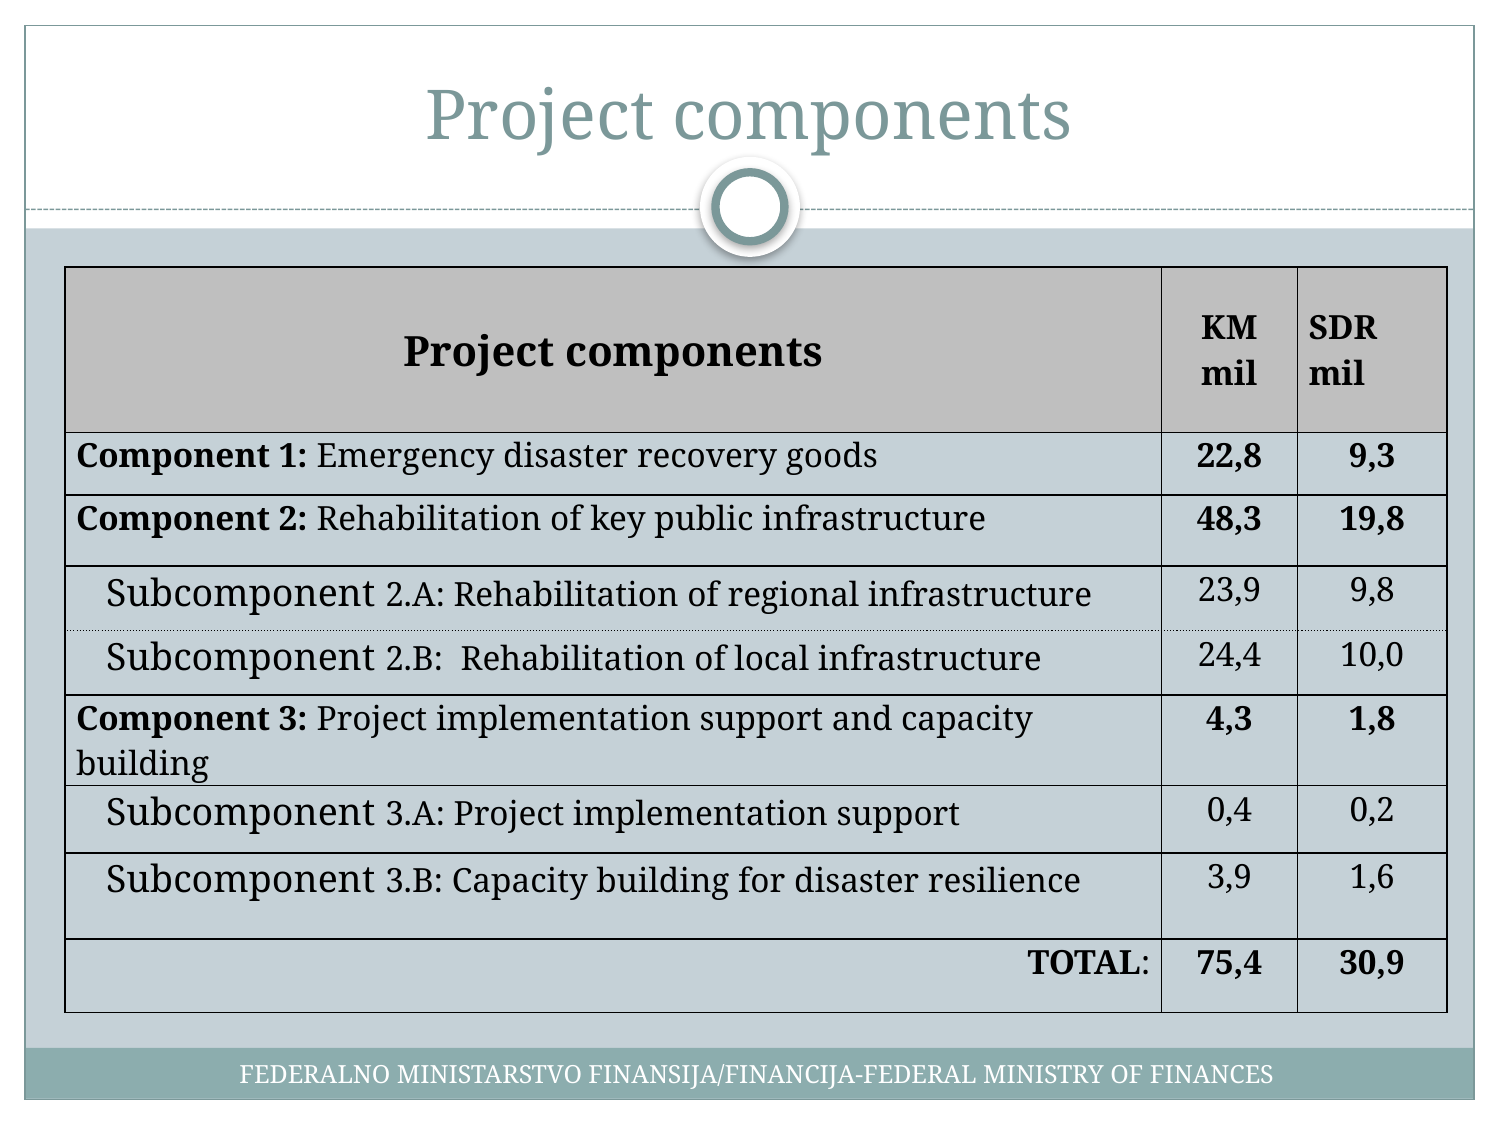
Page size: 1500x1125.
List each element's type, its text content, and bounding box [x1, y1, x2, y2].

footer FEDERALNO MINISTARSTVO FINANSIJA/FINANCIJA-FEDERAL MINISTRY OF FINANCES [50, 1051, 1465, 1112]
table_cell Subcomponent 3.B: Capacity building for disaster resilience [66, 854, 1161, 938]
table_cell Subcomponent 3.A: Project implementation support [66, 786, 1161, 852]
table_cell 9,3 [1298, 433, 1446, 494]
table_cell Subcomponent 2.B: Rehabilitation of local infrastructure [66, 631, 1161, 694]
table_cell 19,8 [1298, 496, 1446, 565]
table_cell 1,8 [1298, 696, 1446, 785]
table_cell 22,8 [1162, 433, 1297, 494]
table_cell TOTAL: [66, 940, 1161, 1012]
table_cell 1,6 [1298, 854, 1446, 938]
table_cell 10,0 [1298, 631, 1446, 694]
table_cell 75,4 [1162, 940, 1297, 1012]
title Project components [49, 37, 1450, 161]
table_header KM mil [1162, 268, 1297, 432]
table_cell 3,9 [1162, 854, 1297, 938]
table_cell Component 1: Emergency disaster recovery goods [66, 433, 1161, 494]
table_cell 24,4 [1162, 631, 1297, 694]
table_cell 9,8 [1298, 567, 1446, 631]
table_cell Component 3: Project implementation support and capacity building [66, 696, 1161, 785]
table_cell 48,3 [1162, 496, 1297, 565]
table_cell 0,2 [1298, 786, 1446, 852]
table_cell 4,3 [1162, 696, 1297, 785]
table_cell Component 2: Rehabilitation of key public infrastructure [66, 496, 1161, 565]
table_header SDR mil [1298, 268, 1446, 432]
table_header Project components [66, 268, 1161, 432]
table_cell 0,4 [1162, 786, 1297, 852]
table_cell 30,9 [1298, 940, 1446, 1012]
table_cell 23,9 [1162, 567, 1297, 631]
table_cell Subcomponent 2.A: Rehabilitation of regional infrastructure [66, 567, 1161, 631]
